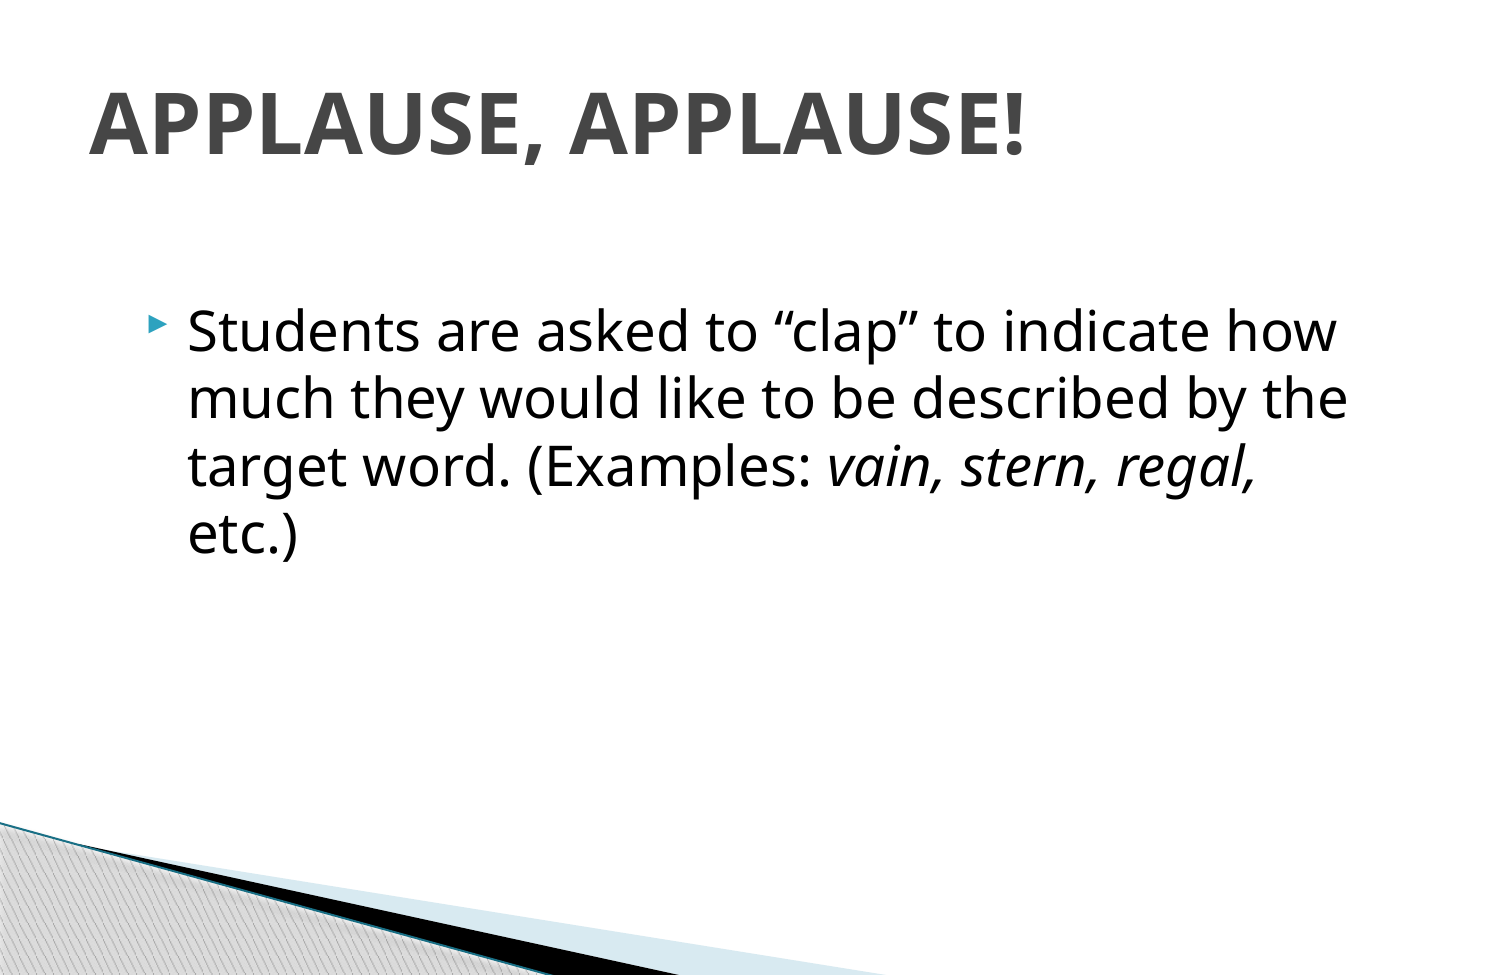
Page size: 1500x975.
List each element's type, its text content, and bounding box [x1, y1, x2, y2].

list Students are asked to “clap” to indicate how much they would like to be described by the target word. (Examples: vain, stern, regal, etc.) [112, 287, 1388, 701]
title APPLAUSE, APPLAUSE! [75, 39, 1425, 202]
